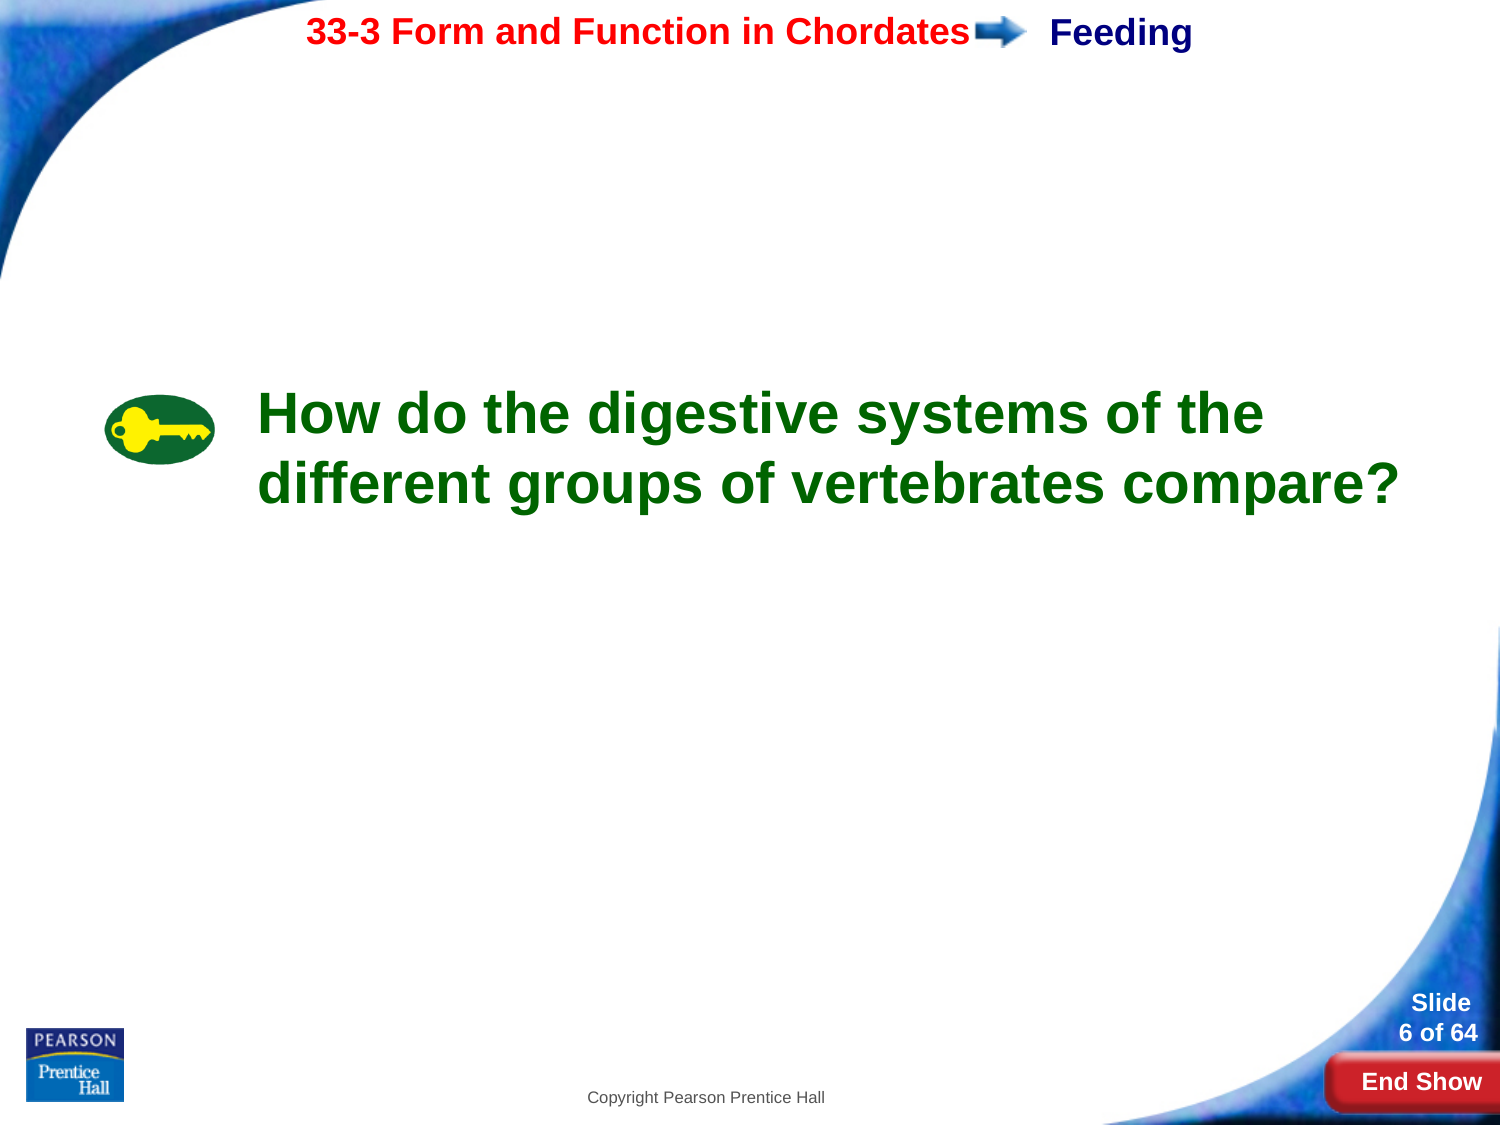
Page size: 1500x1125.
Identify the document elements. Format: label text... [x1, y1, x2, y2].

footer Copyright Pearson Prentice Hall [468, 1078, 945, 1105]
picture [0, 0, 1500, 1125]
list How do the digestive systems of the different groups of vertebrates compare? [44, 179, 1500, 938]
title Feeding [1034, 0, 1500, 76]
